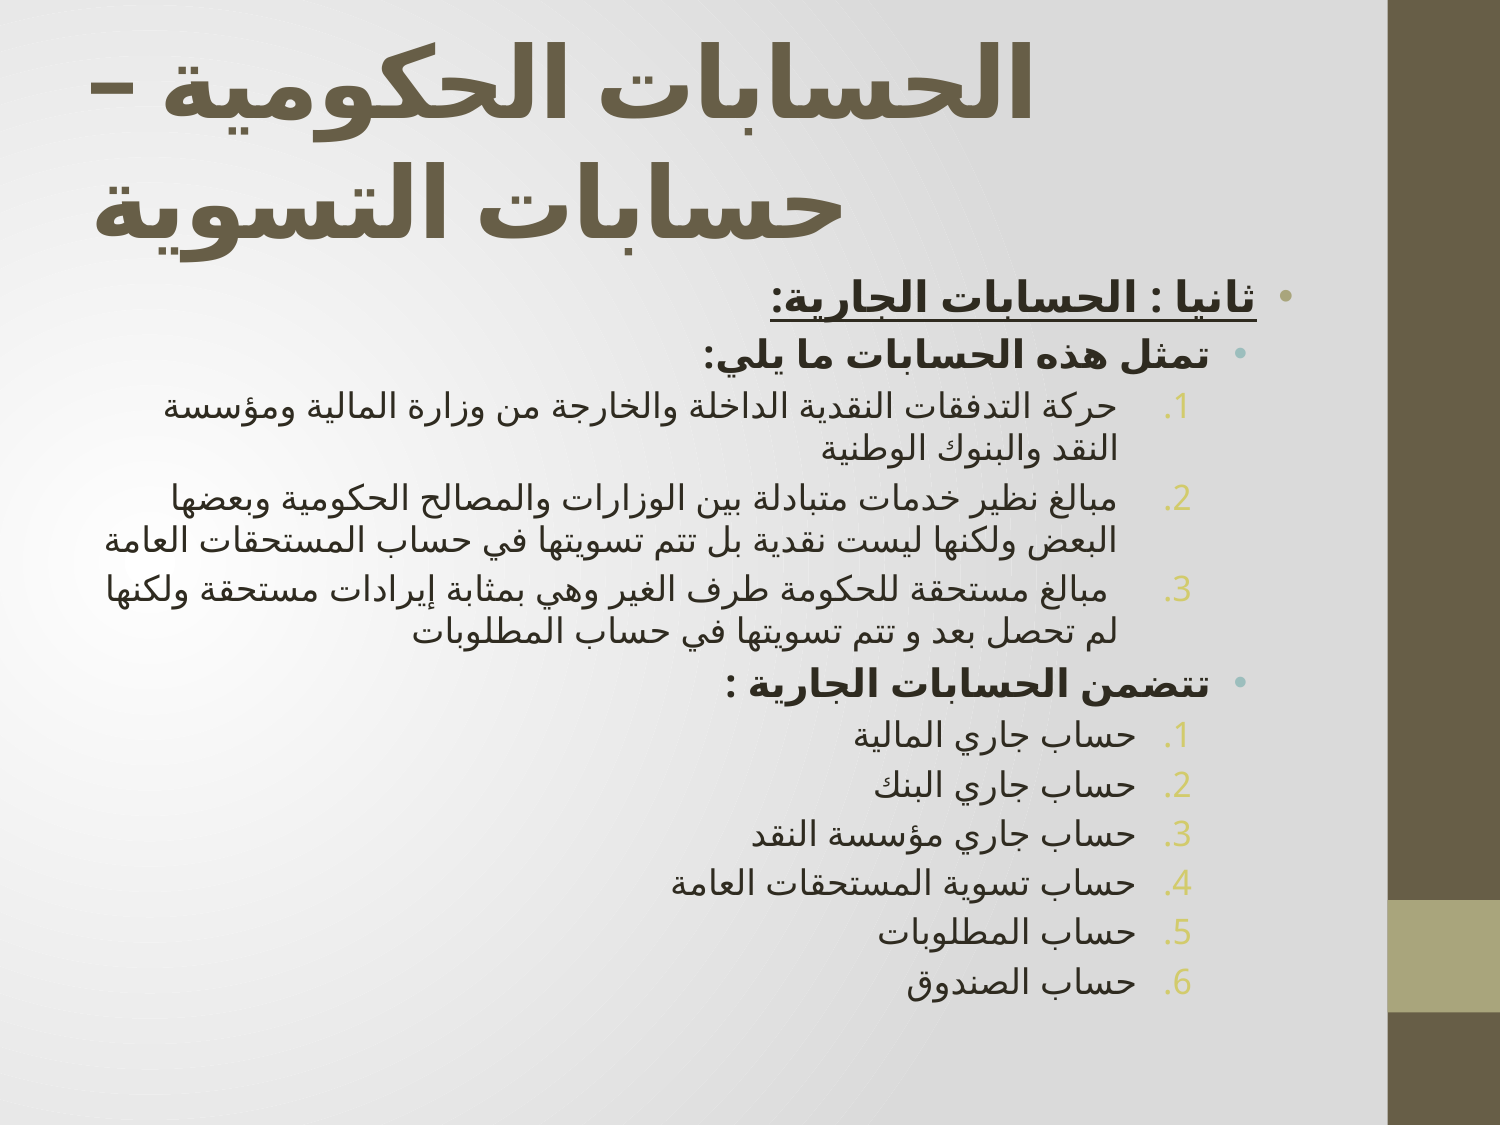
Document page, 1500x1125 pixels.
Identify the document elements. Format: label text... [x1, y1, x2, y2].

list ثانيا : الحسابات الجارية: تمثل هذه الحسابات ما يلي: حركة التدفقات النقدية الداخلة والخارجة من وزارة المالية ومؤسسة النقد والبنوك الوطنية مبالغ نظير خدمات متبادلة بين الوزارات والمصالح الحكومية وبعضها البعض ولكنها ليست نقدية بل تتم تسويتها في حساب المستحقات العامة مبالغ مستحقة للحكومة طرف الغير وهي بمثابة إيرادات مستحقة ولكنها لم تحصل بعد و تتم تسويتها في حساب المطلوبات تتضمن الحسابات الجارية : حساب جاري المالية حساب جاري البنك حساب جاري مؤسسة النقد حساب تسوية المستحقات العامة حساب المطلوبات حساب الصندوق [75, 262, 1325, 1050]
title الحسابات الحكومية – حسابات التسوية [75, 45, 1325, 233]
